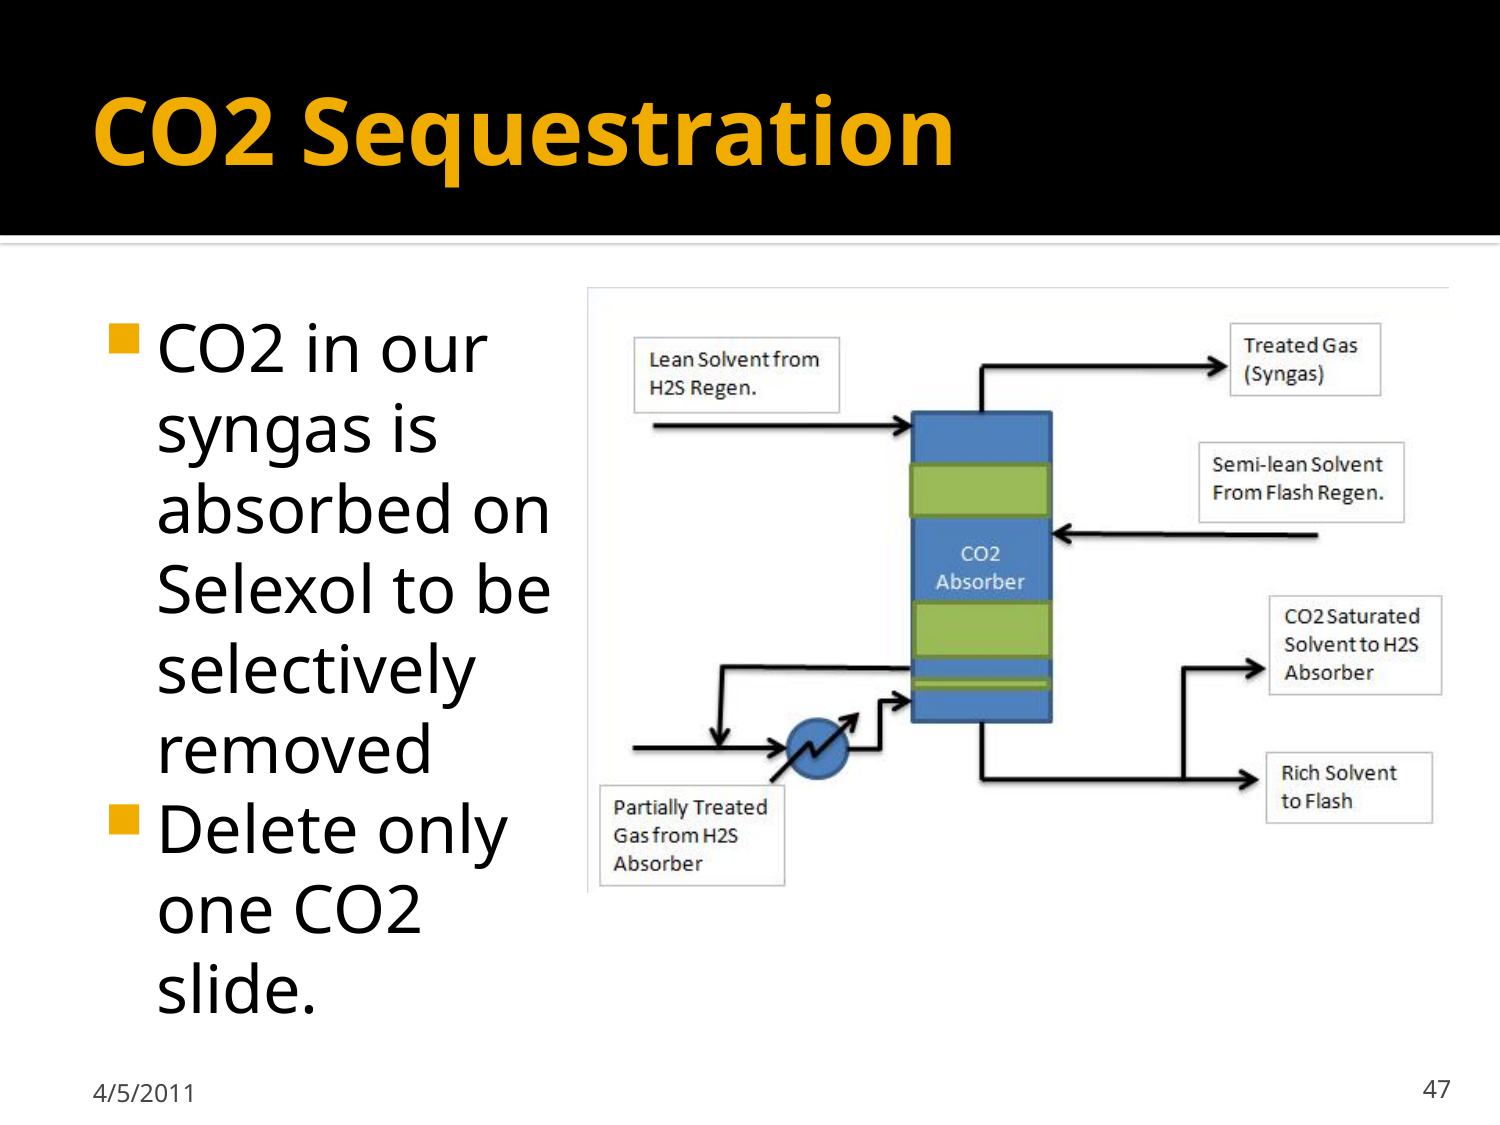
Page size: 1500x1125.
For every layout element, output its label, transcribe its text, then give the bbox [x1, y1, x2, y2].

picture [587, 287, 1449, 893]
title CO2 Sequestration [75, 25, 1425, 231]
list CO2 in our syngas is absorbed on Selexol to be selectively removed Delete only one CO2 slide. [75, 291, 613, 1050]
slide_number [75, 1062, 425, 1108]
slide_number 47 [1345, 1062, 1467, 1108]
